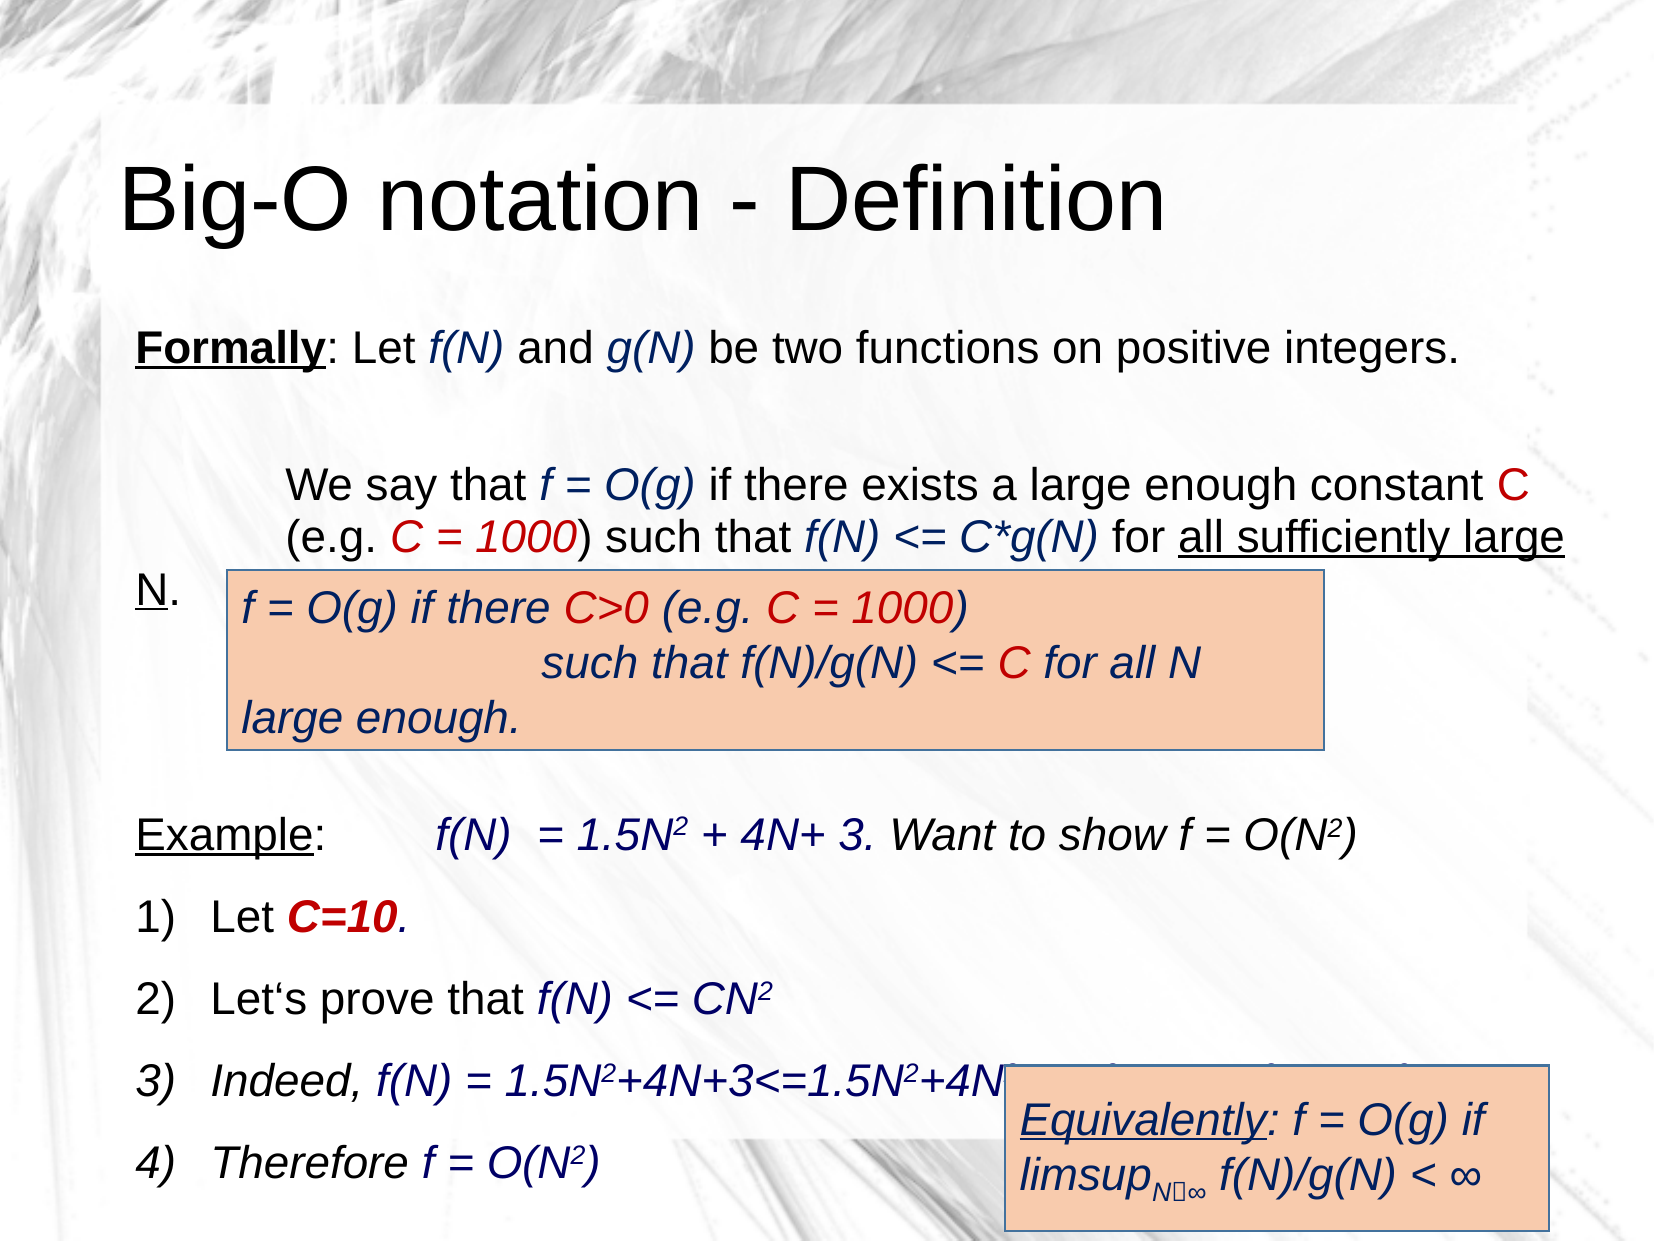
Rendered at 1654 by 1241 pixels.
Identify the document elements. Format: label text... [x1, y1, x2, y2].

text_box f = O(g) if there C>0 (e.g. C = 1000) such that f(N)/g(N) <= C for all N large enough. [226, 570, 1324, 750]
title Big-O notation - Definition [118, 112, 1506, 281]
text_box Equivalently: f = O(g) if limsupN∞ f(N)/g(N) < ∞ [1004, 1065, 1550, 1231]
picture [0, 0, 1654, 1241]
list Formally: Let f(N) and g(N) be two functions on positive integers. We say that f = O(g) if there exists a large enough constant C (e.g. C = 1000) such that f(N) <= C*g(N) for all sufficiently large N. Example: f(N) = 1.5N2 + 4N+ 3. Want to show f = O(N2) Let C=10. Let‘s prove that f(N) <= CN2 Indeed, f(N) = 1.5N2+4N+3<=1.5N2+4N2+3N2 = 8.5N2 < CN2 Therefore f = O(N2) [118, 319, 1571, 1109]
